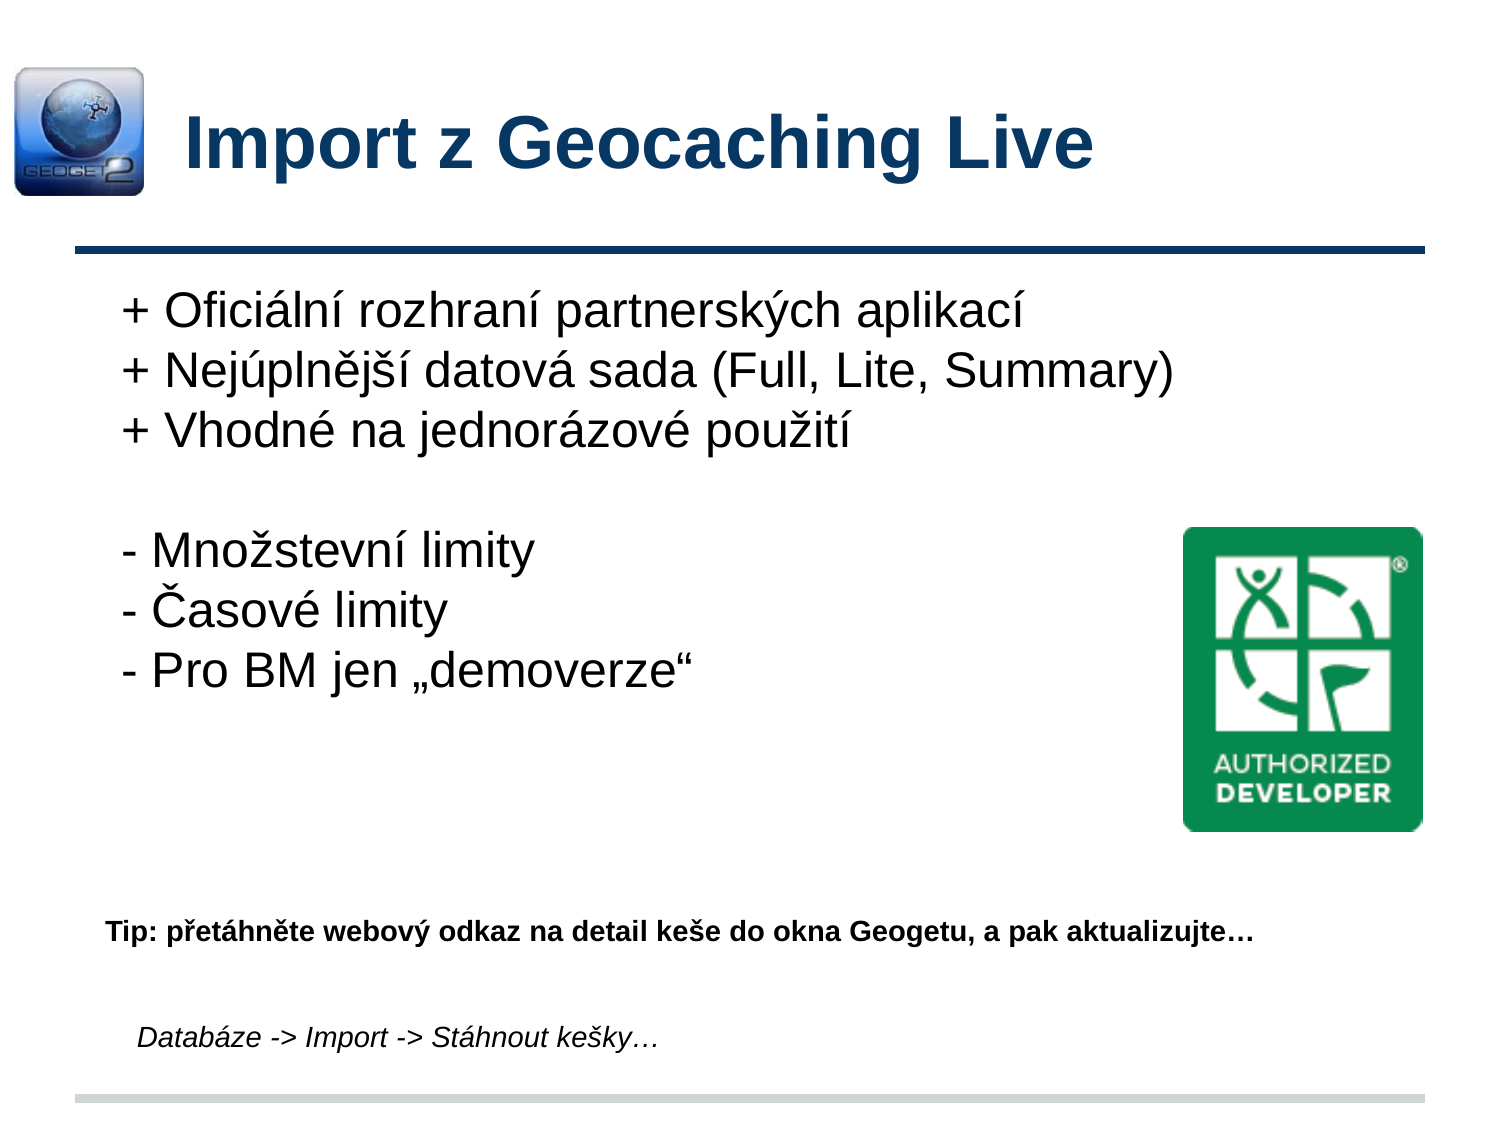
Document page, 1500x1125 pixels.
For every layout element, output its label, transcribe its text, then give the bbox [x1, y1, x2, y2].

text_box Tip: přetáhněte webový odkaz na detail keše do okna Geogetu, a pak aktualizujte… [90, 905, 1281, 955]
picture [1182, 526, 1423, 832]
picture [14, 66, 144, 196]
list + Oficiální rozhraní partnerských aplikací + Nejúplnější datová sada (Full, Lite, Summary) + Vhodné na jednorázové použití - Množstevní limity - Časové limity - Pro BM jen „demoverze“ [75, 262, 1425, 846]
text_box Databáze -> Import -> Stáhnout kešky… [122, 1011, 677, 1061]
title Import z Geocaching Live [169, 45, 1425, 233]
